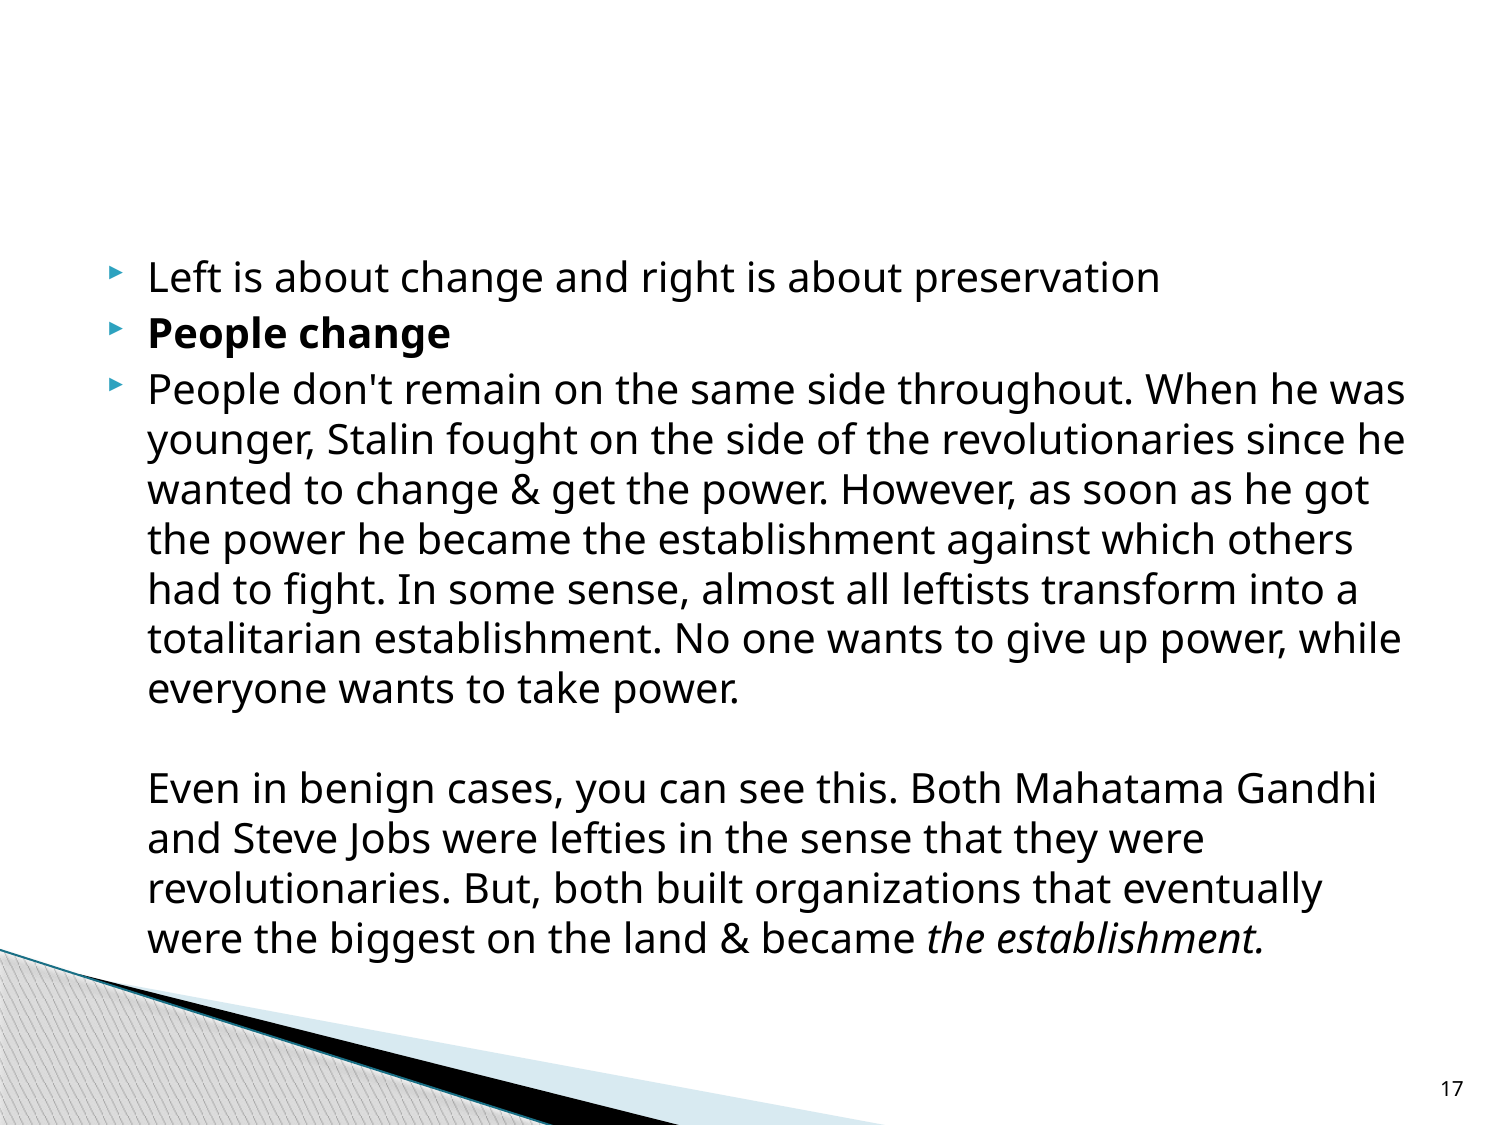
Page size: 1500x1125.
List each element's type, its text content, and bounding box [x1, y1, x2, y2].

slide_number 17 [1418, 1051, 1479, 1112]
list Left is about change and right is about preservation People change People don't remain on the same side throughout. When he was younger, Stalin fought on the side of the revolutionaries since he wanted to change & get the power. However, as soon as he got the power he became the establishment against which others had to fight. In some sense, almost all leftists transform into a totalitarian establishment. No one wants to give up power, while everyone wants to take power. Even in benign cases, you can see this. Both Mahatama Gandhi and Steve Jobs were lefties in the sense that they were revolutionaries. But, both built organizations that eventually were the biggest on the land & became the establishment. [75, 243, 1425, 986]
